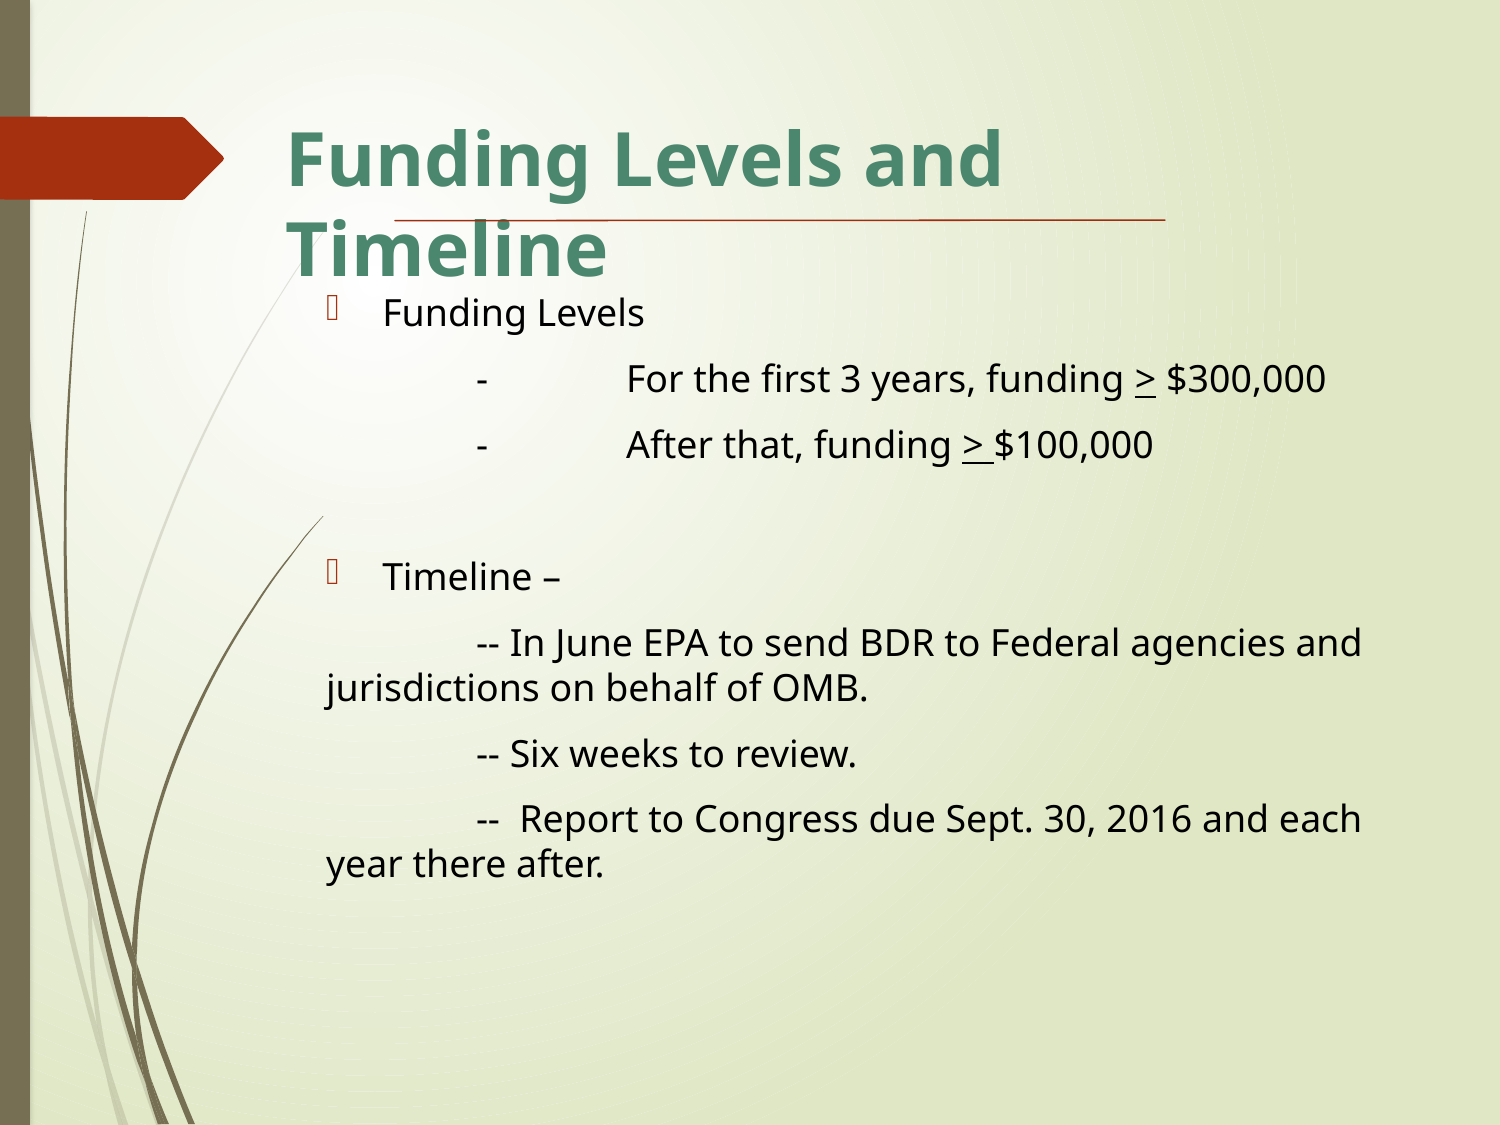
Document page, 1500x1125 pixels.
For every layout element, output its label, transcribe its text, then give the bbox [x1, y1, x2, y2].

title Funding Levels and Timeline [270, 104, 1352, 315]
list Funding Levels - For the first 3 years, funding > $300,000 - After that, funding > $100,000 Timeline – -- In June EPA to send BDR to Federal agencies and jurisdictions on behalf of OMB. -- Six weeks to review. -- Report to Congress due Sept. 30, 2016 and each year there after. [311, 281, 1406, 982]
